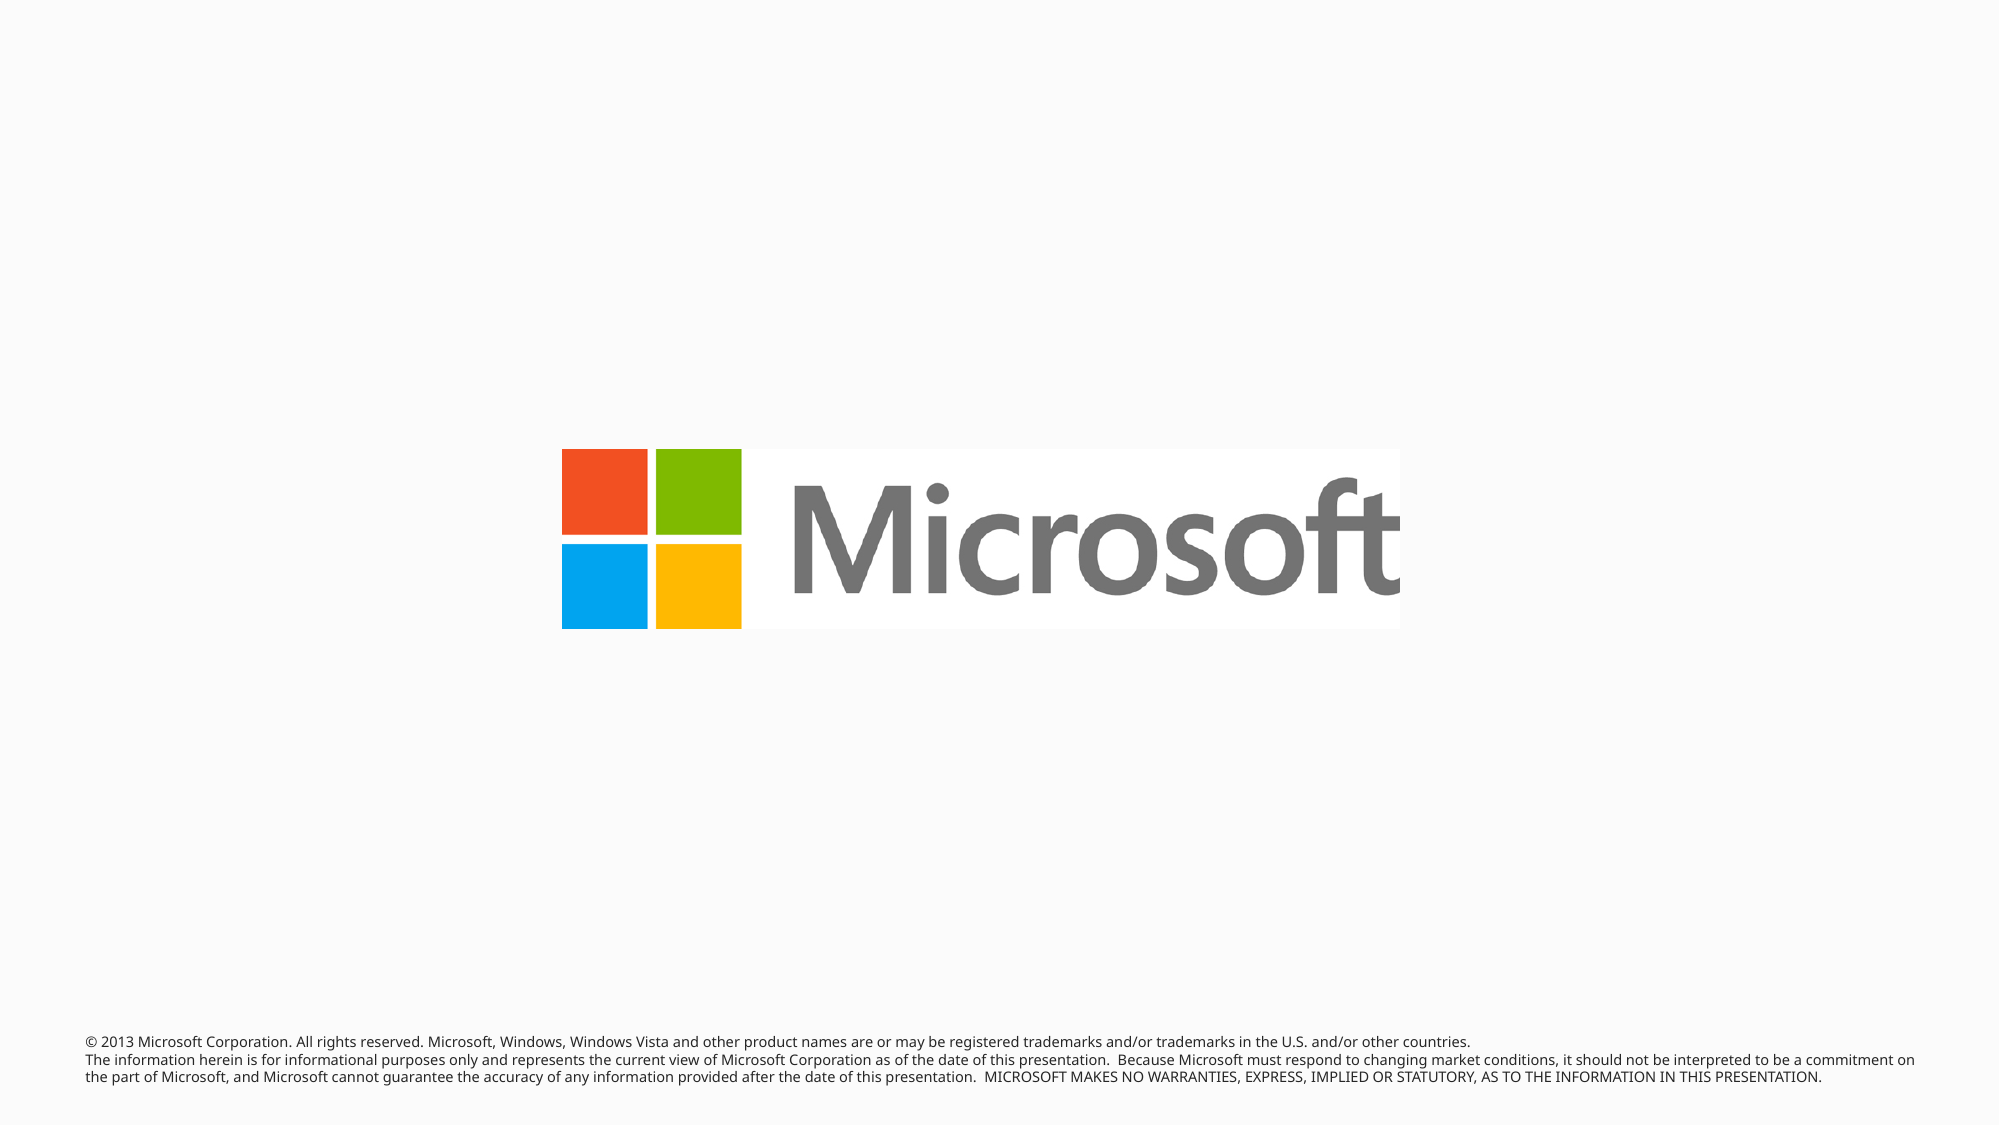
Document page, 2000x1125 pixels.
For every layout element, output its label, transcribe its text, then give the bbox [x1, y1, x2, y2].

text_box © 2013 Microsoft Corporation. All rights reserved. Microsoft, Windows, Windows Vista and other product names are or may be registered trademarks and/or trademarks in the U.S. and/or other countries. The information herein is for informational purposes only and represents the current view of Microsoft Corporation as of the date of this presentation. Because Microsoft must respond to changing market conditions, it should not be interpreted to be a commitment on the part of Microsoft, and Microsoft cannot guarantee the accuracy of any information provided after the date of this presentation. MICROSOFT MAKES NO WARRANTIES, EXPRESS, IMPLIED OR STATUTORY, AS TO THE INFORMATION IN THIS PRESENTATION. [85, 1033, 1919, 1086]
picture [561, 449, 1400, 630]
